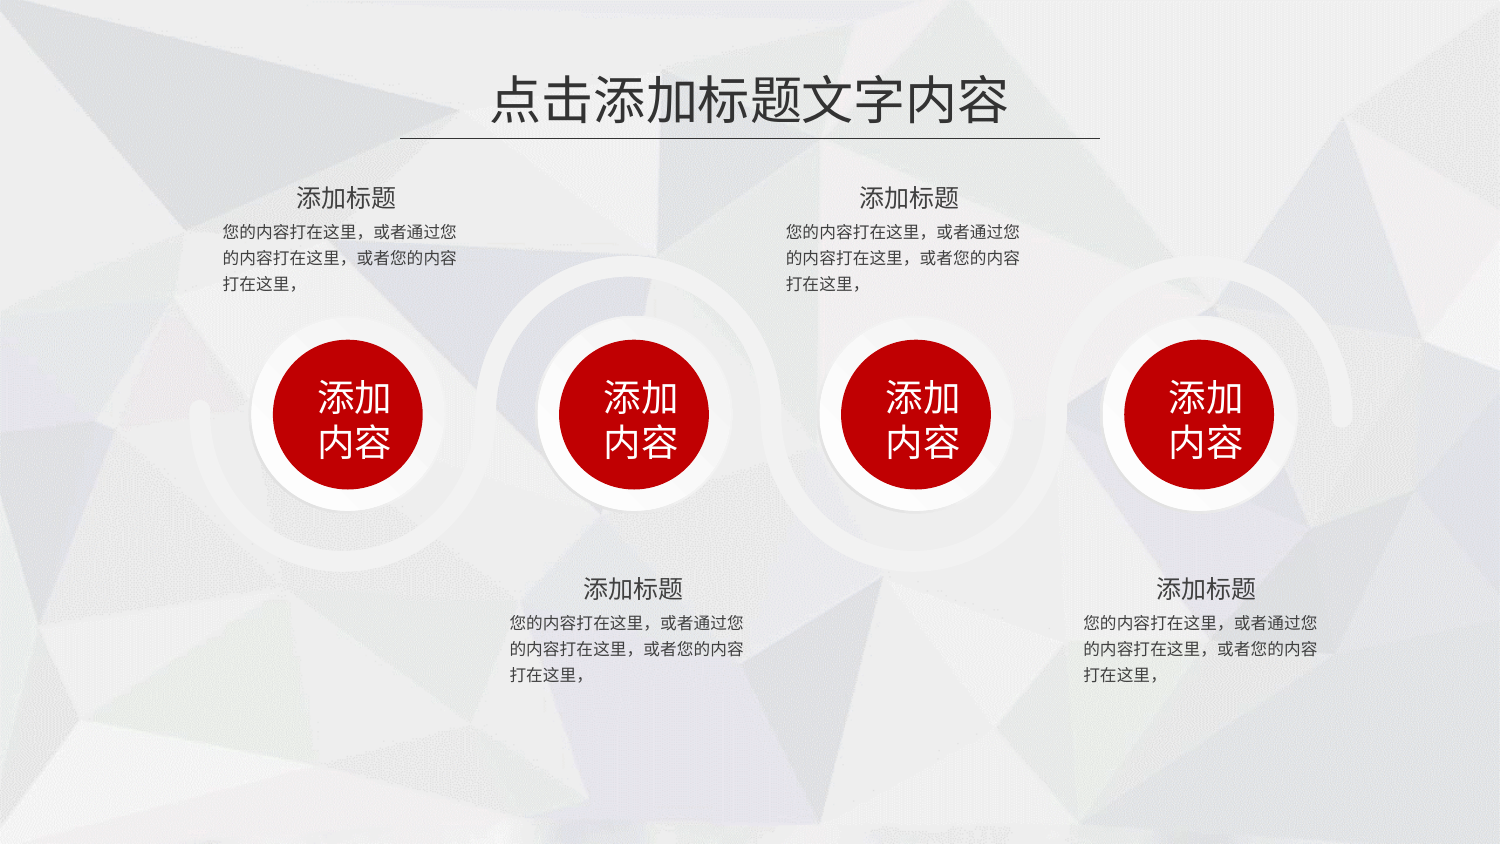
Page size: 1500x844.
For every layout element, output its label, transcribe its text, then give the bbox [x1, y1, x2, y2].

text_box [534, 315, 734, 514]
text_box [770, 167, 1045, 303]
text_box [494, 558, 769, 694]
picture [0, 0, 1500, 844]
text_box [1068, 558, 1343, 694]
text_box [816, 315, 1016, 514]
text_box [199, 265, 1343, 562]
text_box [207, 167, 482, 303]
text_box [248, 315, 447, 514]
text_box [1099, 315, 1299, 514]
text_box 点击添加标题文字内容 [472, 60, 1028, 137]
